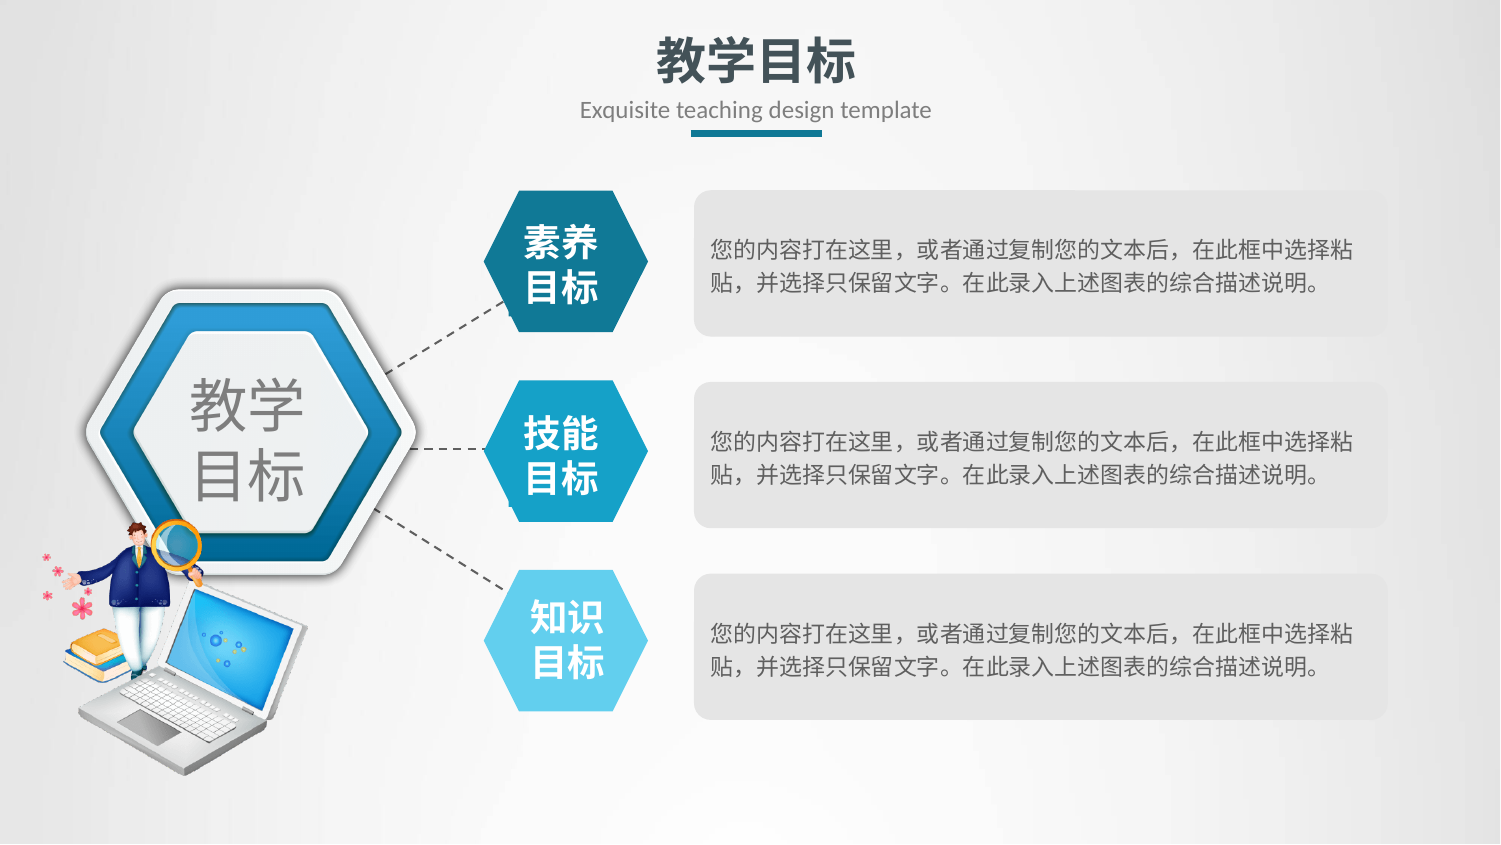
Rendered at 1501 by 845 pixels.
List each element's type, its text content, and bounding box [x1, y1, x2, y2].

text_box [483, 190, 648, 333]
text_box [483, 380, 648, 522]
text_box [483, 569, 648, 712]
text_box [62, 270, 372, 596]
text_box 您的内容打在这里，或者通过复制您的文本后，在此框中选择粘贴，并选择只保留文字。在此录入上述图表的综合描述说明。 [693, 573, 1388, 720]
picture [0, 0, 1501, 844]
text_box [372, 286, 538, 612]
text_box 您的内容打在这里，或者通过复制您的文本后，在此框中选择粘贴，并选择只保留文字。在此录入上述图表的综合描述说明。 [693, 381, 1388, 529]
title 教学目标 [232, 0, 1281, 120]
text_box 教学 目标 [174, 361, 322, 517]
text_box 您的内容打在这里，或者通过复制您的文本后，在此框中选择粘贴，并选择只保留文字。在此录入上述图表的综合描述说明。 [693, 190, 1388, 337]
text_box Exquisite teaching design template [568, 88, 945, 130]
